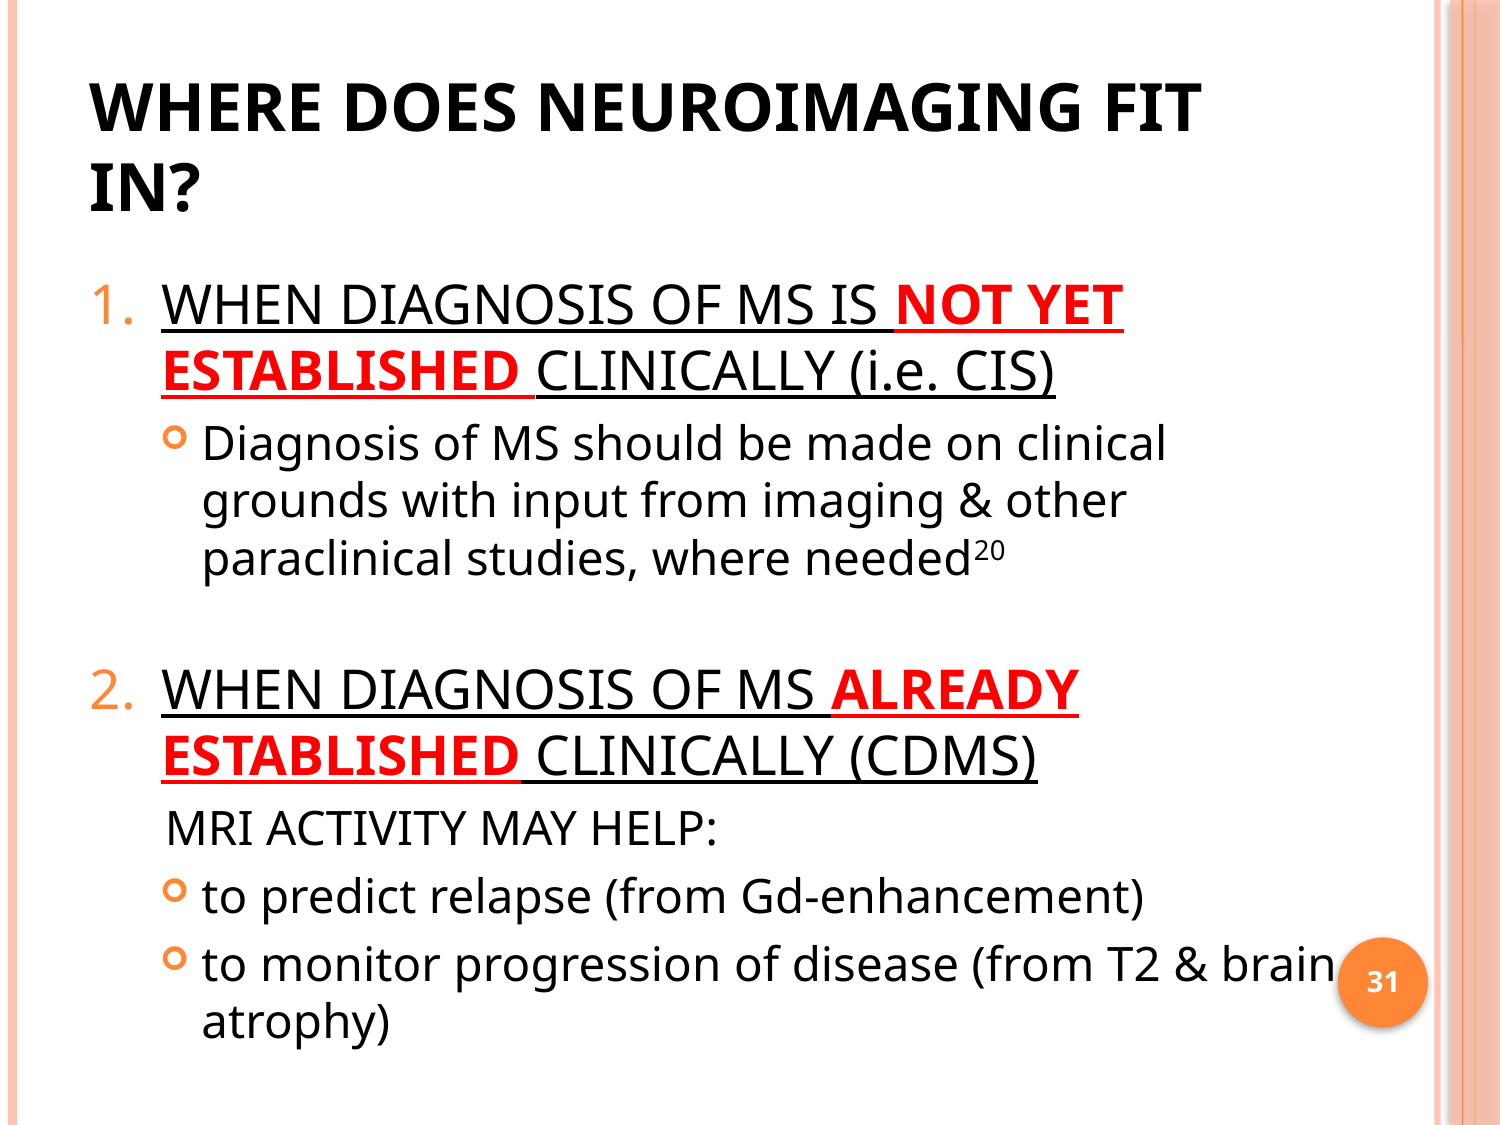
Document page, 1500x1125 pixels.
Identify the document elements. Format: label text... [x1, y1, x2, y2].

slide_number 31 [1333, 940, 1434, 1027]
title Where does Neuroimaging fit in? [75, 45, 1300, 233]
list WHEN DIAGNOSIS OF MS IS NOT YET ESTABLISHED CLINICALLY (i.e. CIS) Diagnosis of MS should be made on clinical grounds with input from imaging & other paraclinical studies, where needed20 WHEN DIAGNOSIS OF MS ALREADY ESTABLISHED CLINICALLY (CDMS) MRI ACTIVITY MAY HELP: to predict relapse (from Gd-enhancement) to monitor progression of disease (from T2 & brain atrophy) [75, 262, 1372, 1062]
